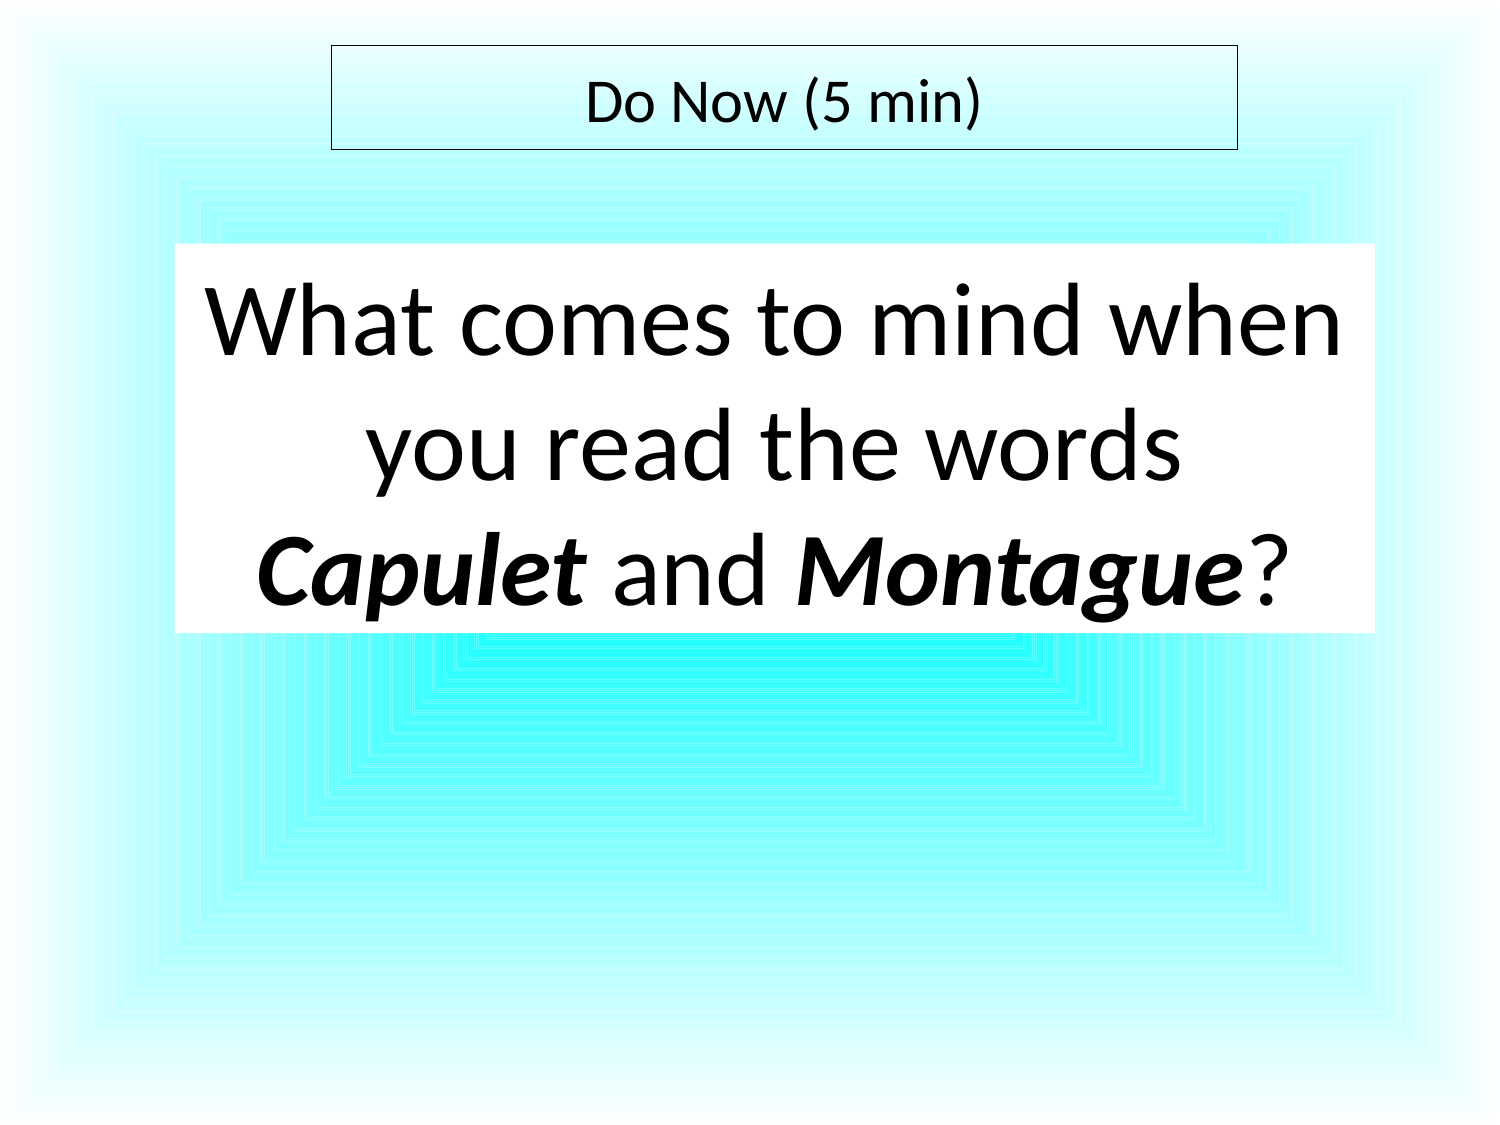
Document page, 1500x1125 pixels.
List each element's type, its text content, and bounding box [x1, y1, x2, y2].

text_box Do Now (5 min) [331, 45, 1238, 150]
text_box What comes to mind when you read the words Capulet and Montague? [174, 243, 1375, 634]
